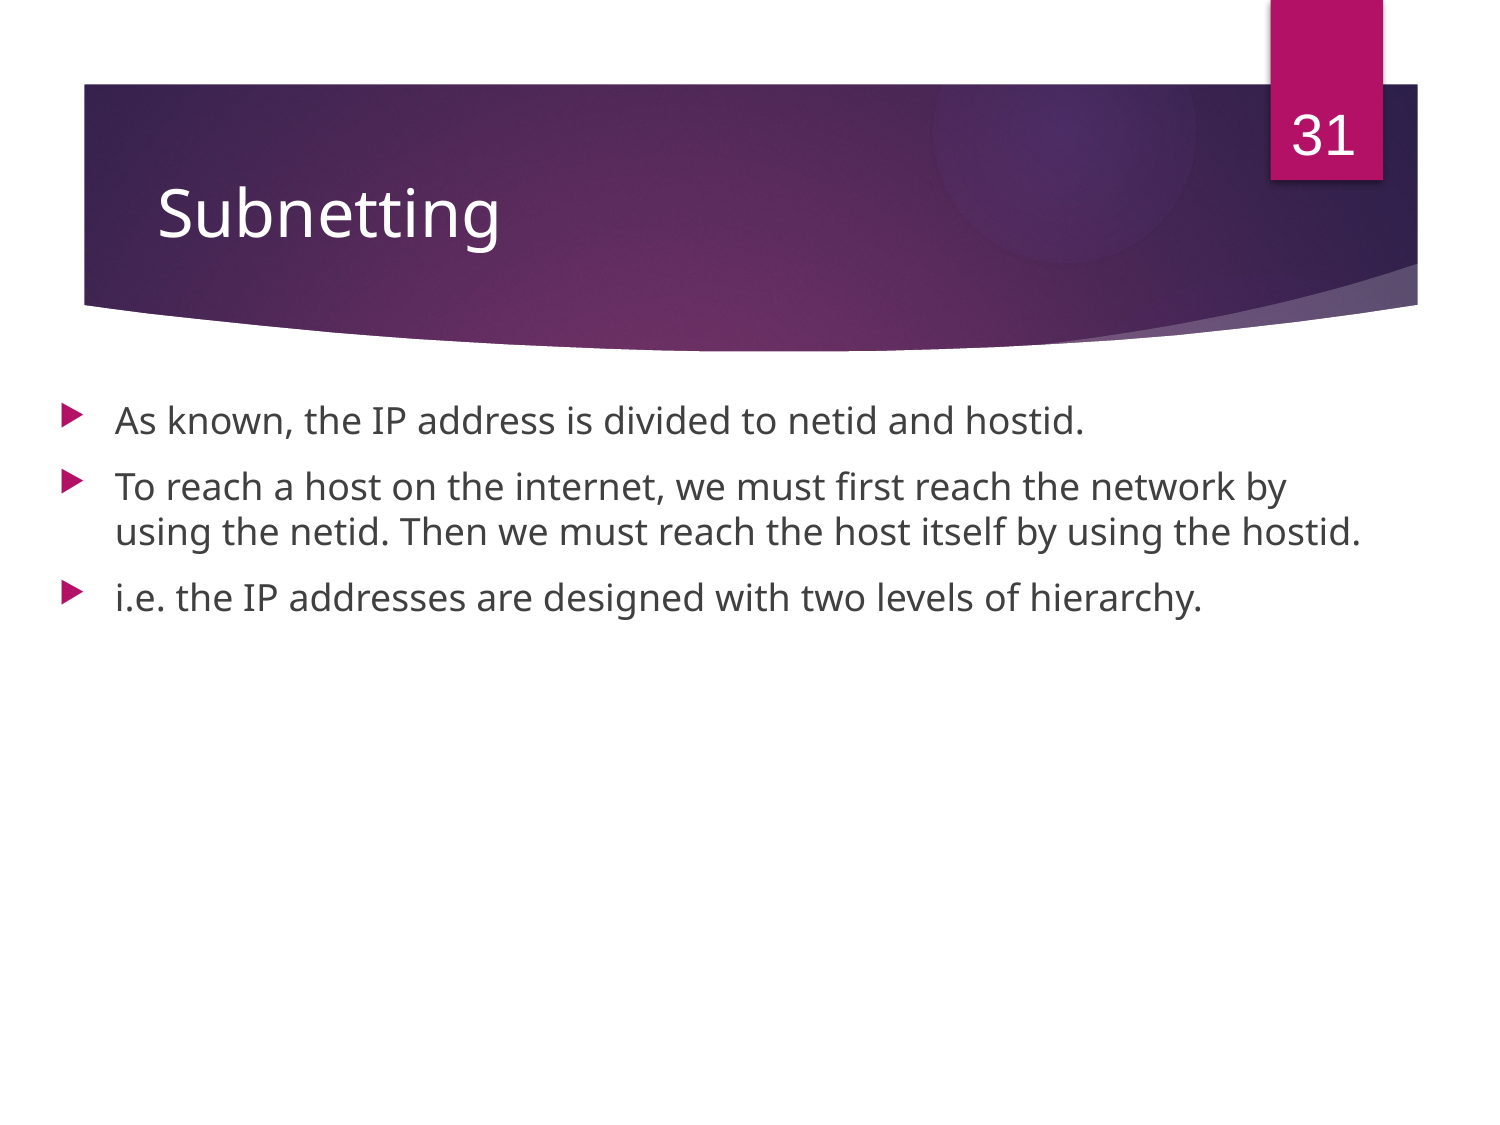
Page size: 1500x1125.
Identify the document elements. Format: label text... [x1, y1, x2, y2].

list As known, the IP address is divided to netid and hostid. To reach a host on the internet, we must first reach the network by using the netid. Then we must reach the host itself by using the hostid. i.e. the IP addresses are designed with two levels of hierarchy. [43, 389, 1390, 969]
slide_number 31 [1259, 48, 1390, 175]
title Subnetting [142, 152, 1183, 269]
